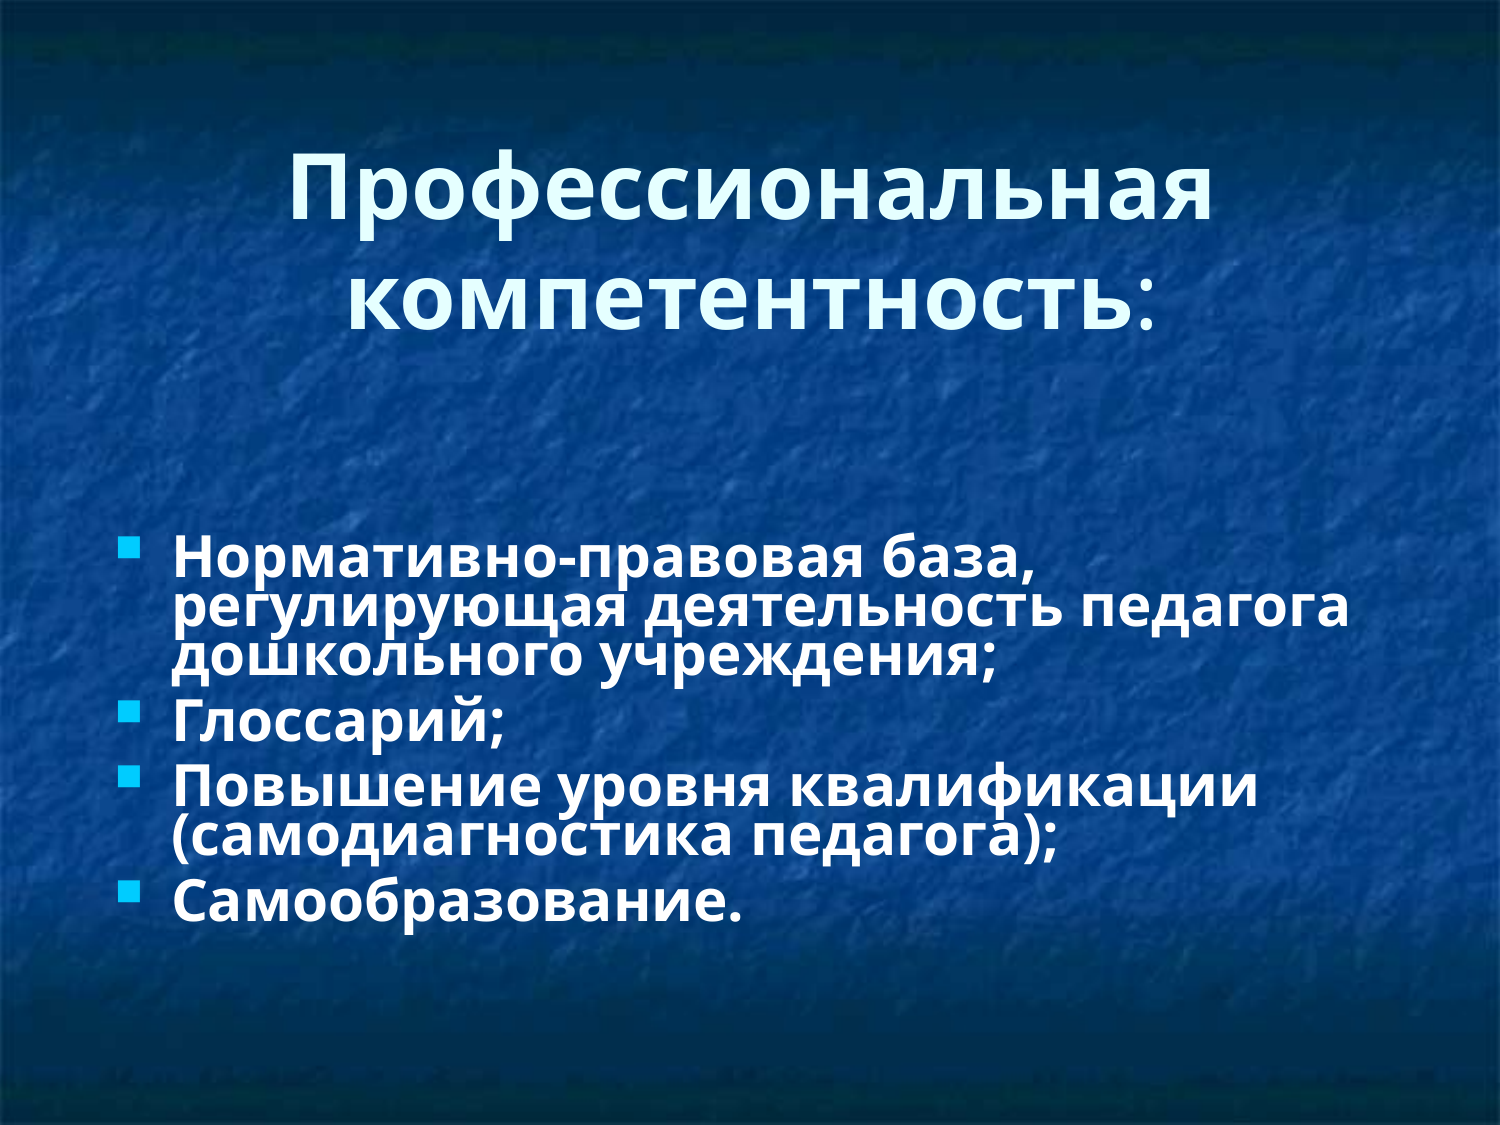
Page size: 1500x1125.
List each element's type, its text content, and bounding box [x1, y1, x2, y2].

picture [0, 0, 1500, 1125]
list Нормативно-правовая база, регулирующая деятельность педагога дошкольного учреждения; Глоссарий; Повышение уровня квалификации (самодиагностика педагога); Самообразование. [100, 444, 1451, 1012]
title Профессиональная компетентность: [76, 113, 1427, 362]
